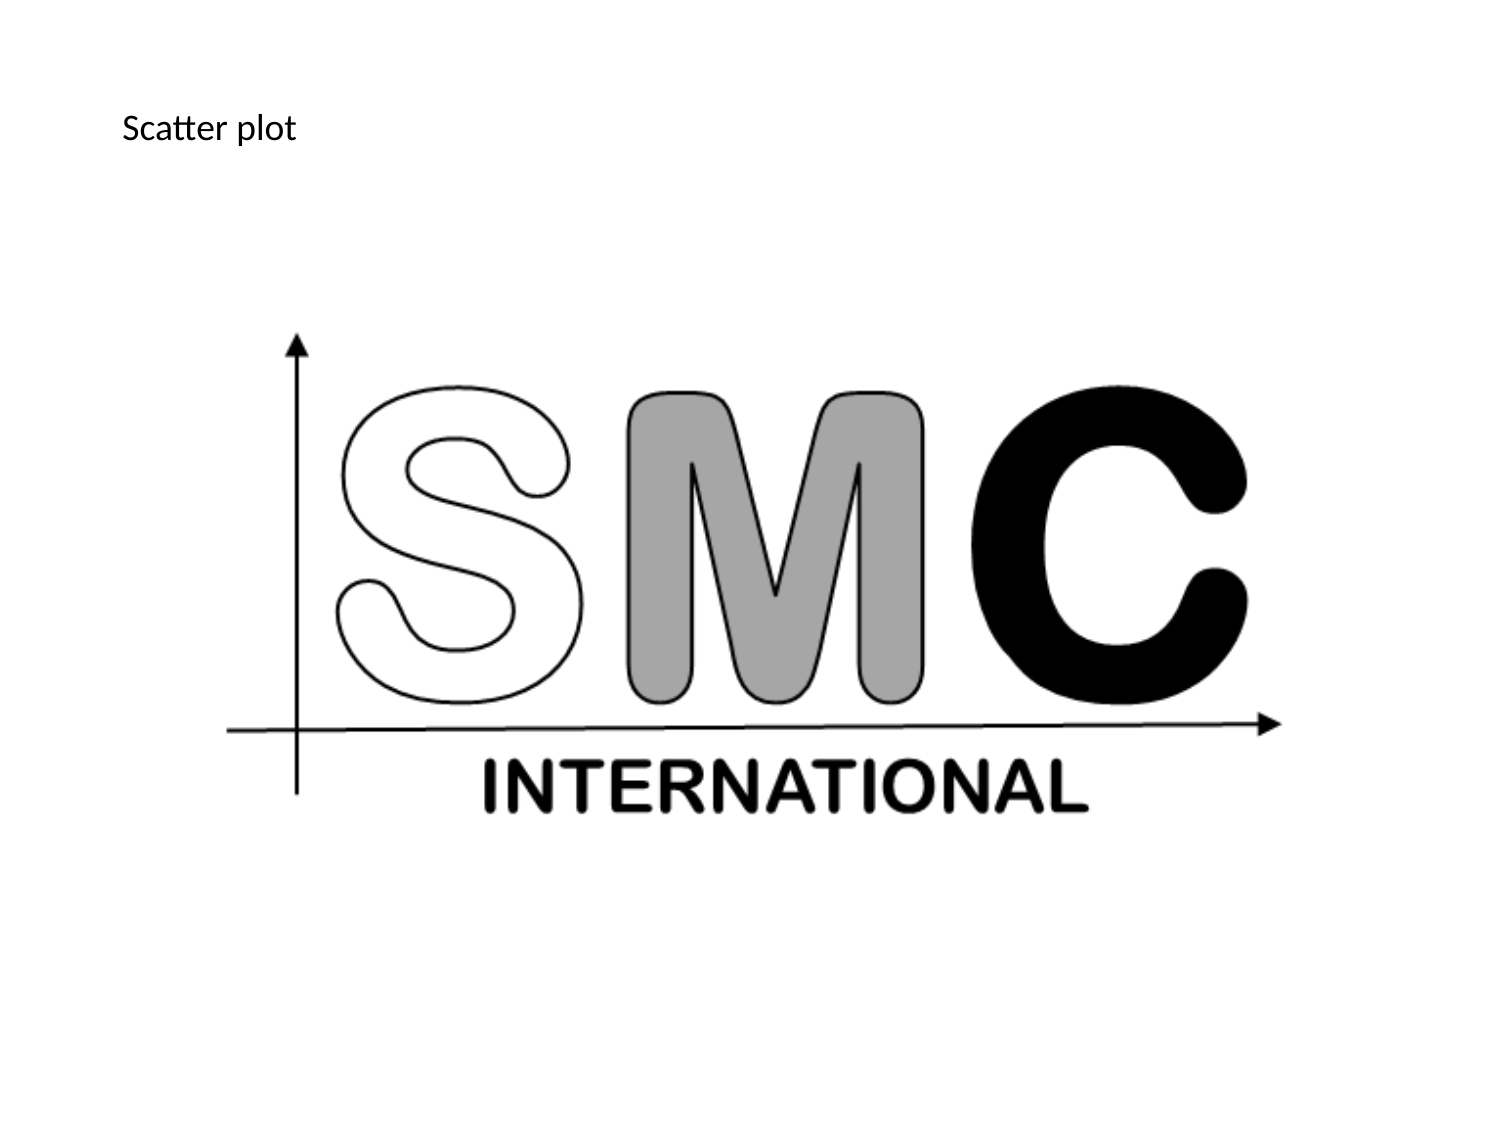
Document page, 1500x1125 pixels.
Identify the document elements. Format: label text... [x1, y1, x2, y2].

text_box Scatter plot [107, 95, 312, 155]
picture [225, 268, 1308, 875]
